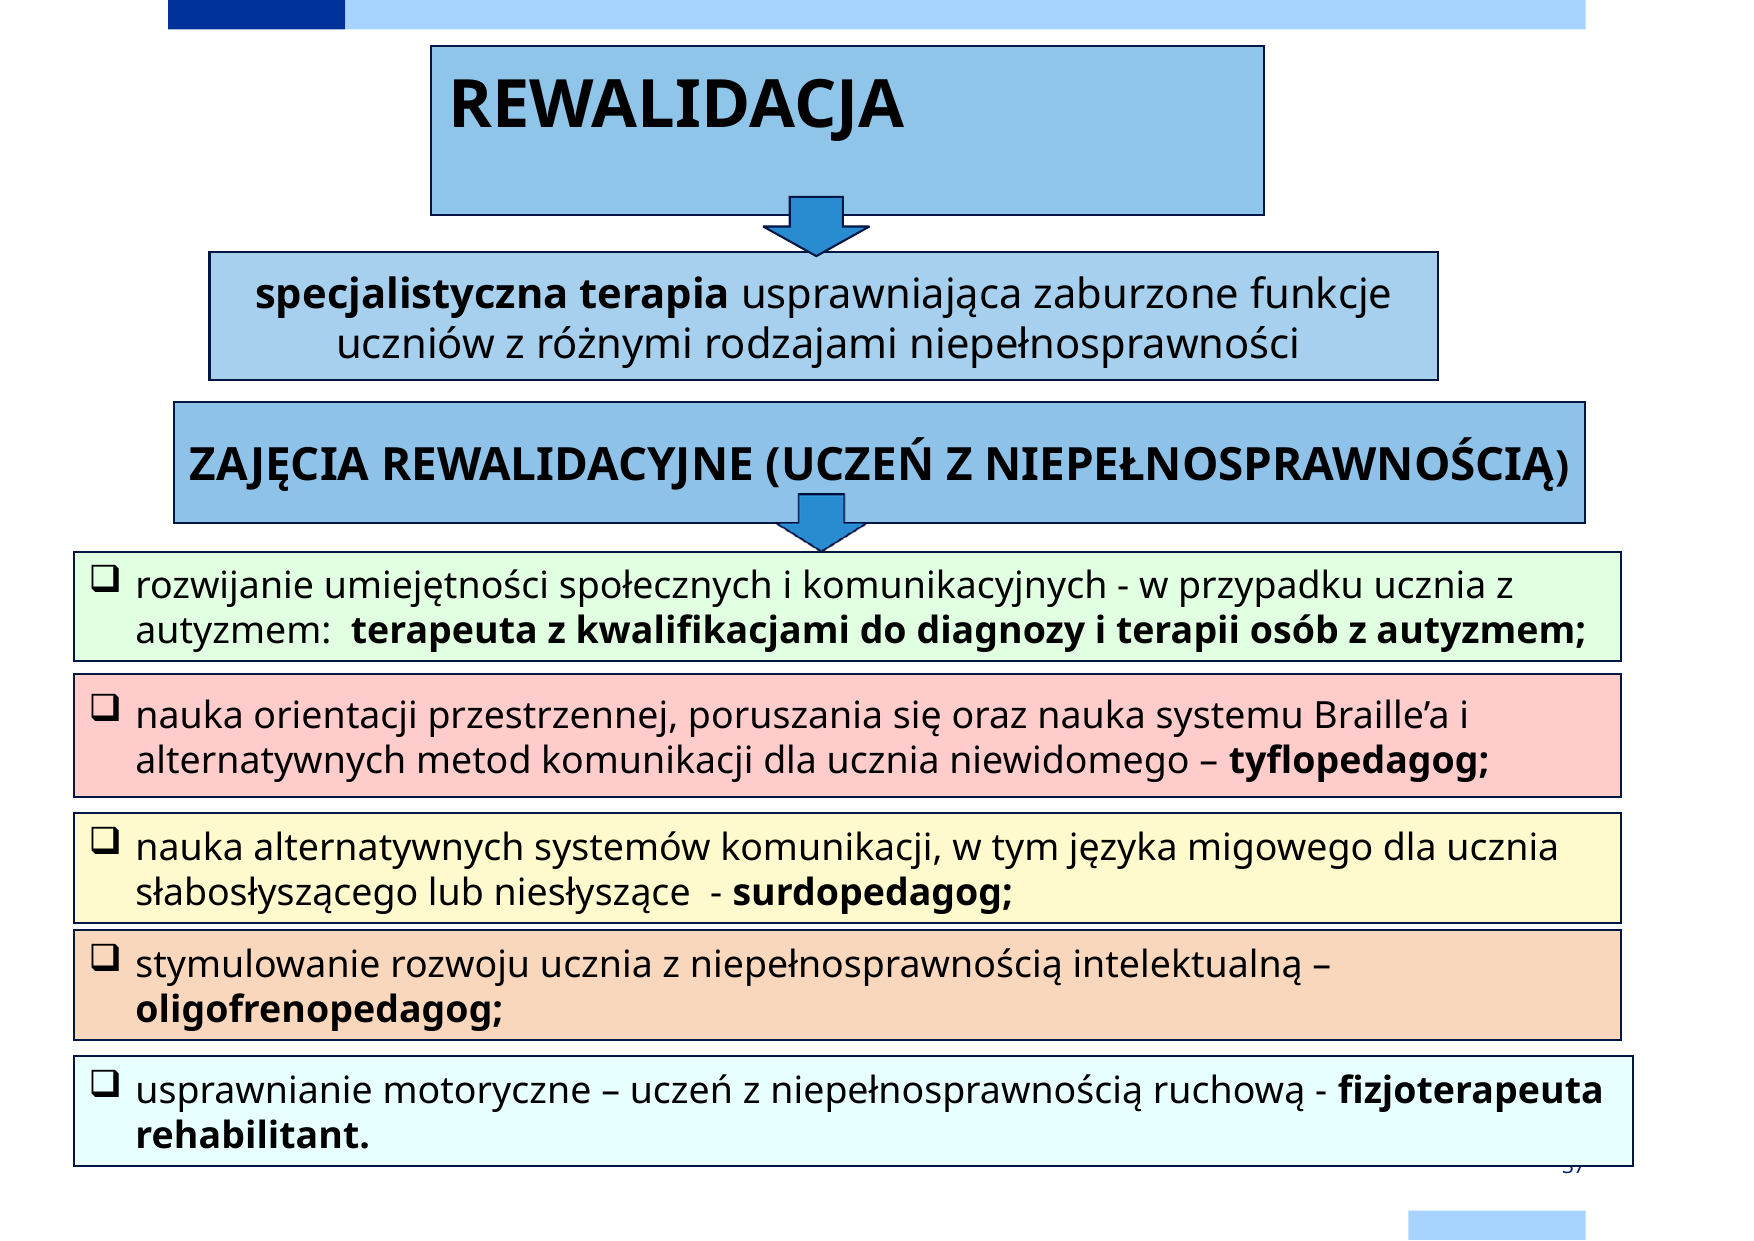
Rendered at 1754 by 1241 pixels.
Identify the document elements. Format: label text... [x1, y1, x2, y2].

picture [772, 493, 870, 553]
slide_number 37 [1408, 1167, 1586, 1182]
text_box nauka alternatywnych systemów komunikacji, w tym języka migowego dla ucznia słabosłyszącego lub niesłyszące - surdopedagog; [73, 812, 1622, 924]
text_box nauka orientacji przestrzennej, poruszania się oraz nauka systemu Braille’a i alternatywnych metod komunikacji dla ucznia niewidomego – tyflopedagog; [73, 673, 1622, 798]
text_box ZAJĘCIA REWALIDACYJNE (UCZEŃ Z NIEPEŁNOSPRAWNOŚCIĄ) [173, 401, 1586, 524]
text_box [431, 46, 1264, 257]
text_box rozwijanie umiejętności społecznych i komunikacyjnych - w przypadku ucznia z autyzmem: terapeuta z kwalifikacjami do diagnozy i terapii osób z autyzmem; [73, 551, 1622, 662]
text_box usprawnianie motoryczne – uczeń z niepełnosprawnością ruchową - fizjoterapeuta rehabilitant. [73, 1055, 1634, 1167]
text_box stymulowanie rozwoju ucznia z niepełnosprawnością intelektualną – oligofrenopedagog; [73, 929, 1622, 1041]
text_box specjalistyczna terapia usprawniająca zaburzone funkcje uczniów z różnymi rodzajami niepełnosprawności [208, 251, 1439, 381]
